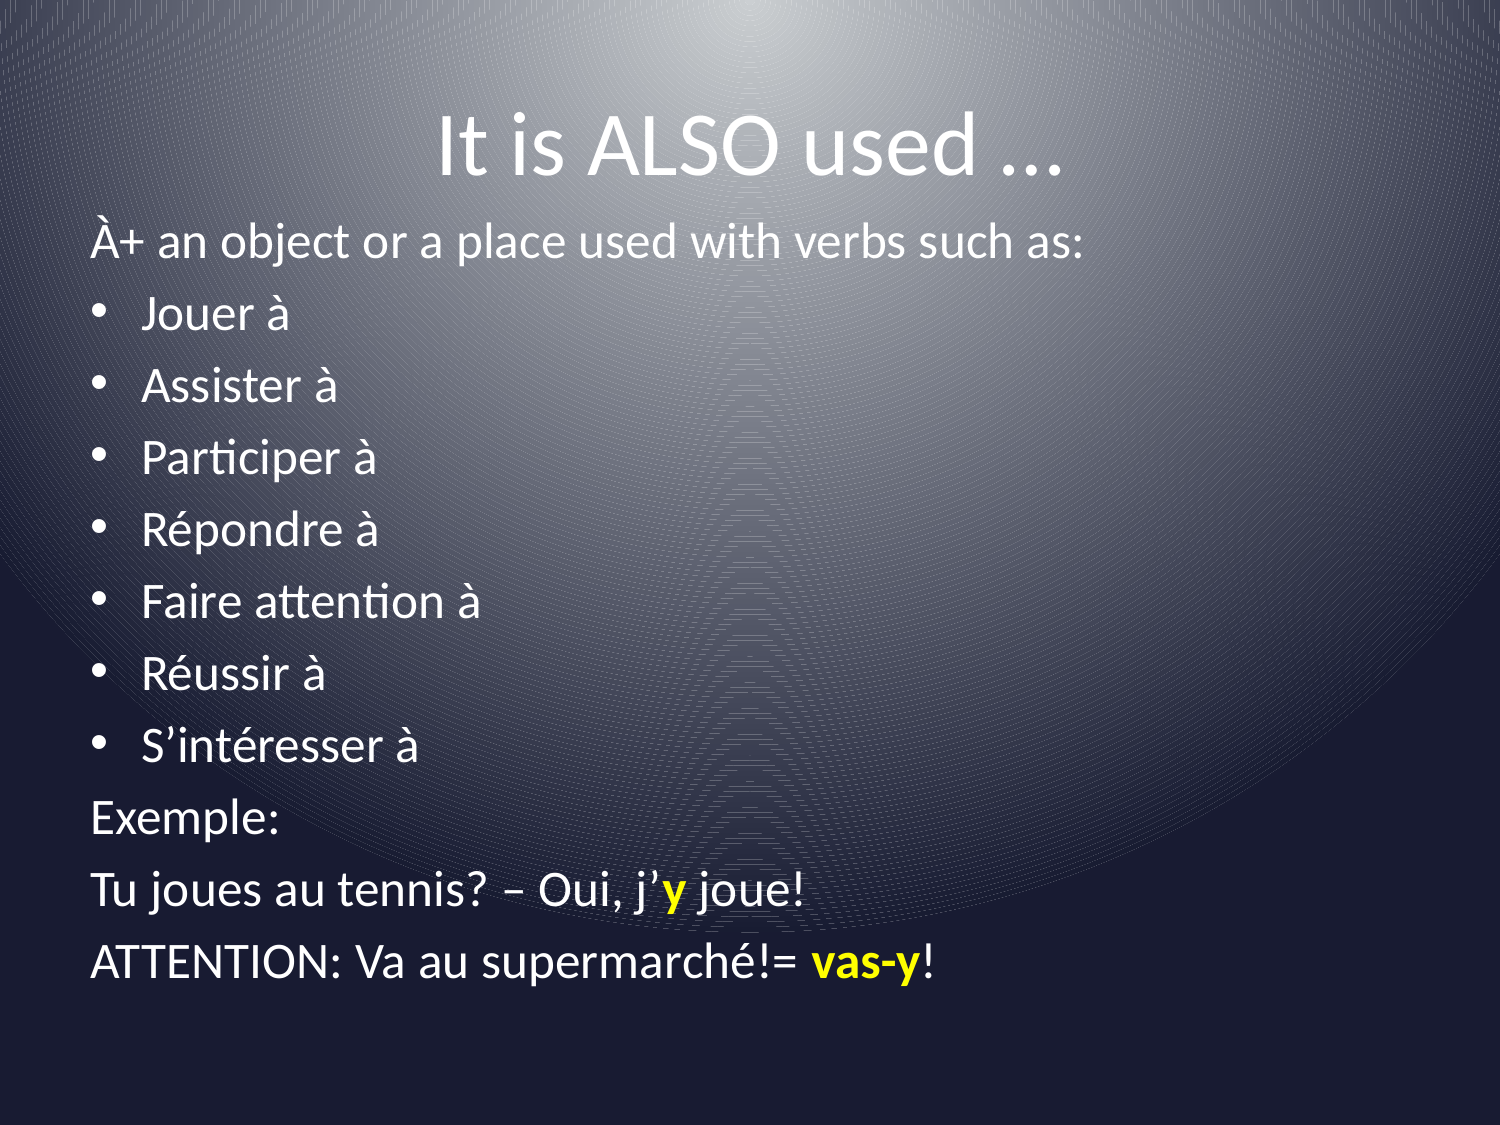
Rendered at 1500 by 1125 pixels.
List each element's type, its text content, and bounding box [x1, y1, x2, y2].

title It is ALSO used … [75, 45, 1425, 200]
list À+ an object or a place used with verbs such as: Jouer à Assister à Participer à Répondre à Faire attention à Réussir à S’intéresser à Exemple: Tu joues au tennis? – Oui, j’y joue! ATTENTION: Va au supermarché!= vas-y! [75, 200, 1425, 1005]
